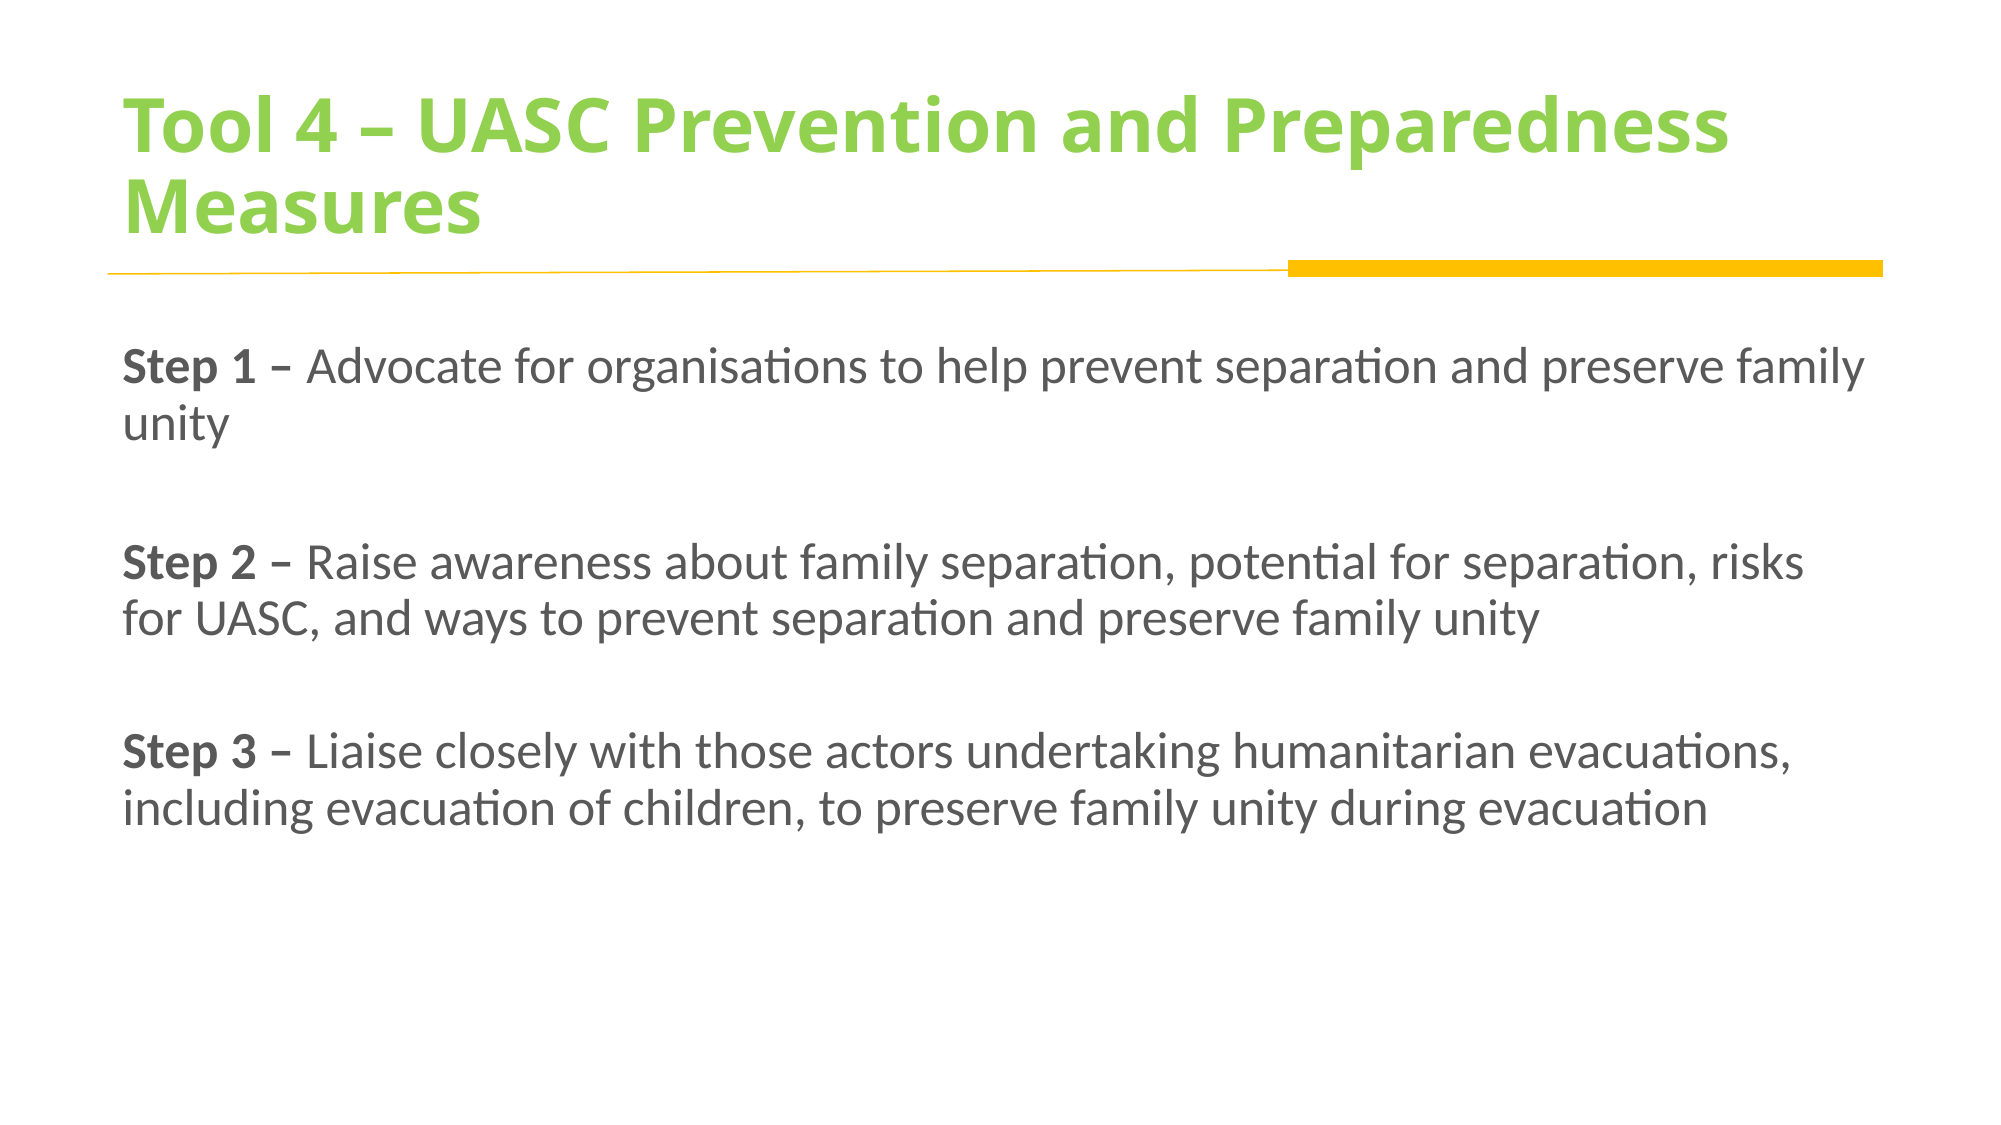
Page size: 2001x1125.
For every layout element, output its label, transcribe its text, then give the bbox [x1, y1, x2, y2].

title Tool 4 – UASC Prevention and Preparedness Measures [107, 59, 1833, 278]
list Step 1 – Advocate for organisations to help prevent separation and preserve family unity Step 2 – Raise awareness about family separation, potential for separation, risks for UASC, and ways to prevent separation and preserve family unity Step 3 – Liaise closely with those actors undertaking humanitarian evacuations, including evacuation of children, to preserve family unity during evacuation [107, 331, 1883, 1041]
